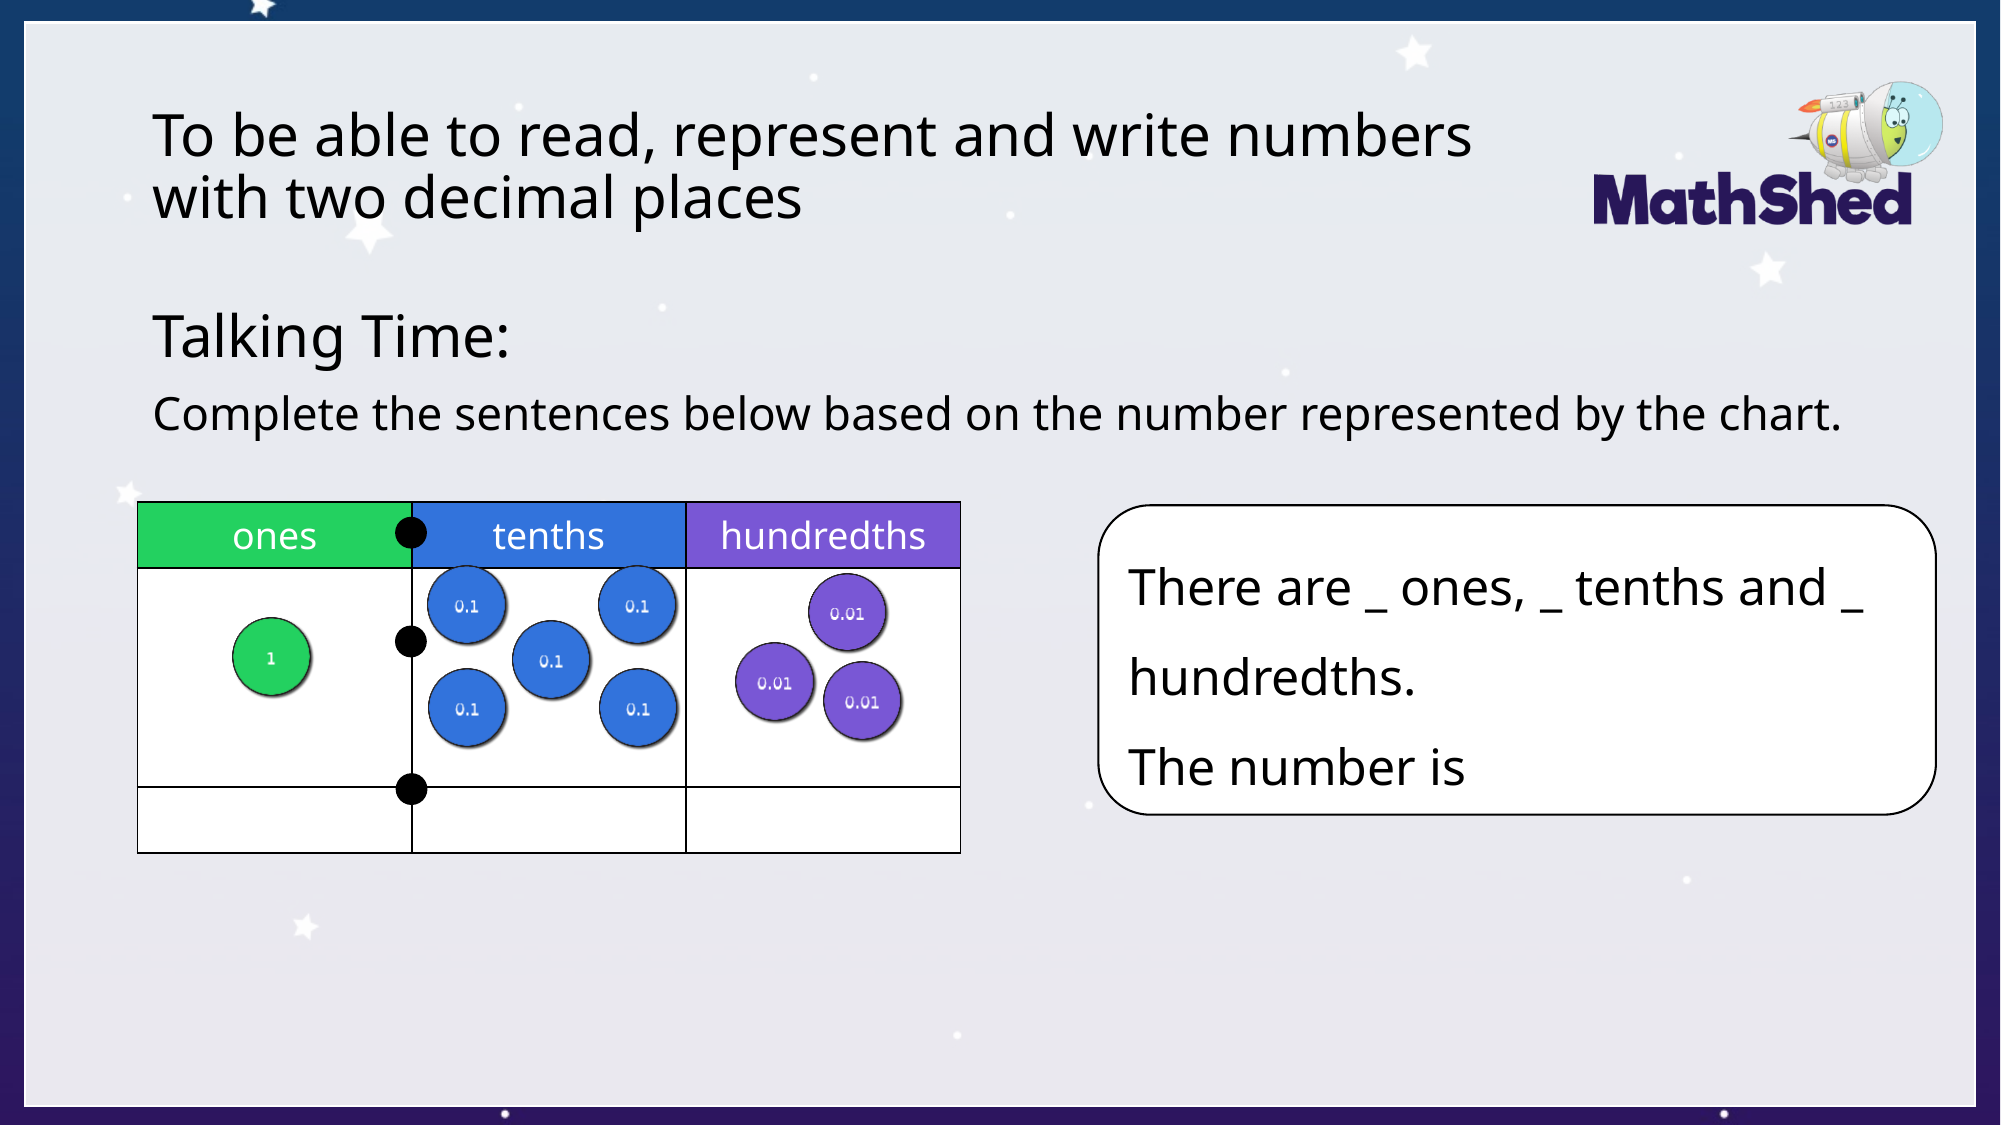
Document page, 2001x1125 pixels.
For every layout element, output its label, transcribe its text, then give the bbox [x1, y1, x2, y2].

text_box [395, 516, 427, 549]
list Talking Time: Complete the sentences below based on the number represented by the chart. [137, 299, 1863, 1014]
table_cell [413, 569, 685, 786]
text_box [394, 625, 425, 658]
table_header ones [138, 503, 411, 567]
table_cell [138, 569, 411, 786]
table_cell 5 [413, 788, 685, 852]
title To be able to read, represent and write numbers with two decimal places [137, 59, 1578, 278]
picture [0, 0, 2001, 1125]
table_cell 3 [687, 788, 960, 852]
text_box [395, 773, 428, 806]
text_box There are _ ones, _ tenths and _ hundredths. The number is [1097, 504, 1937, 816]
table_cell [687, 569, 960, 786]
table_cell 1 [138, 788, 411, 852]
table_header tenths [413, 503, 685, 567]
table_header hundredths [687, 503, 960, 567]
